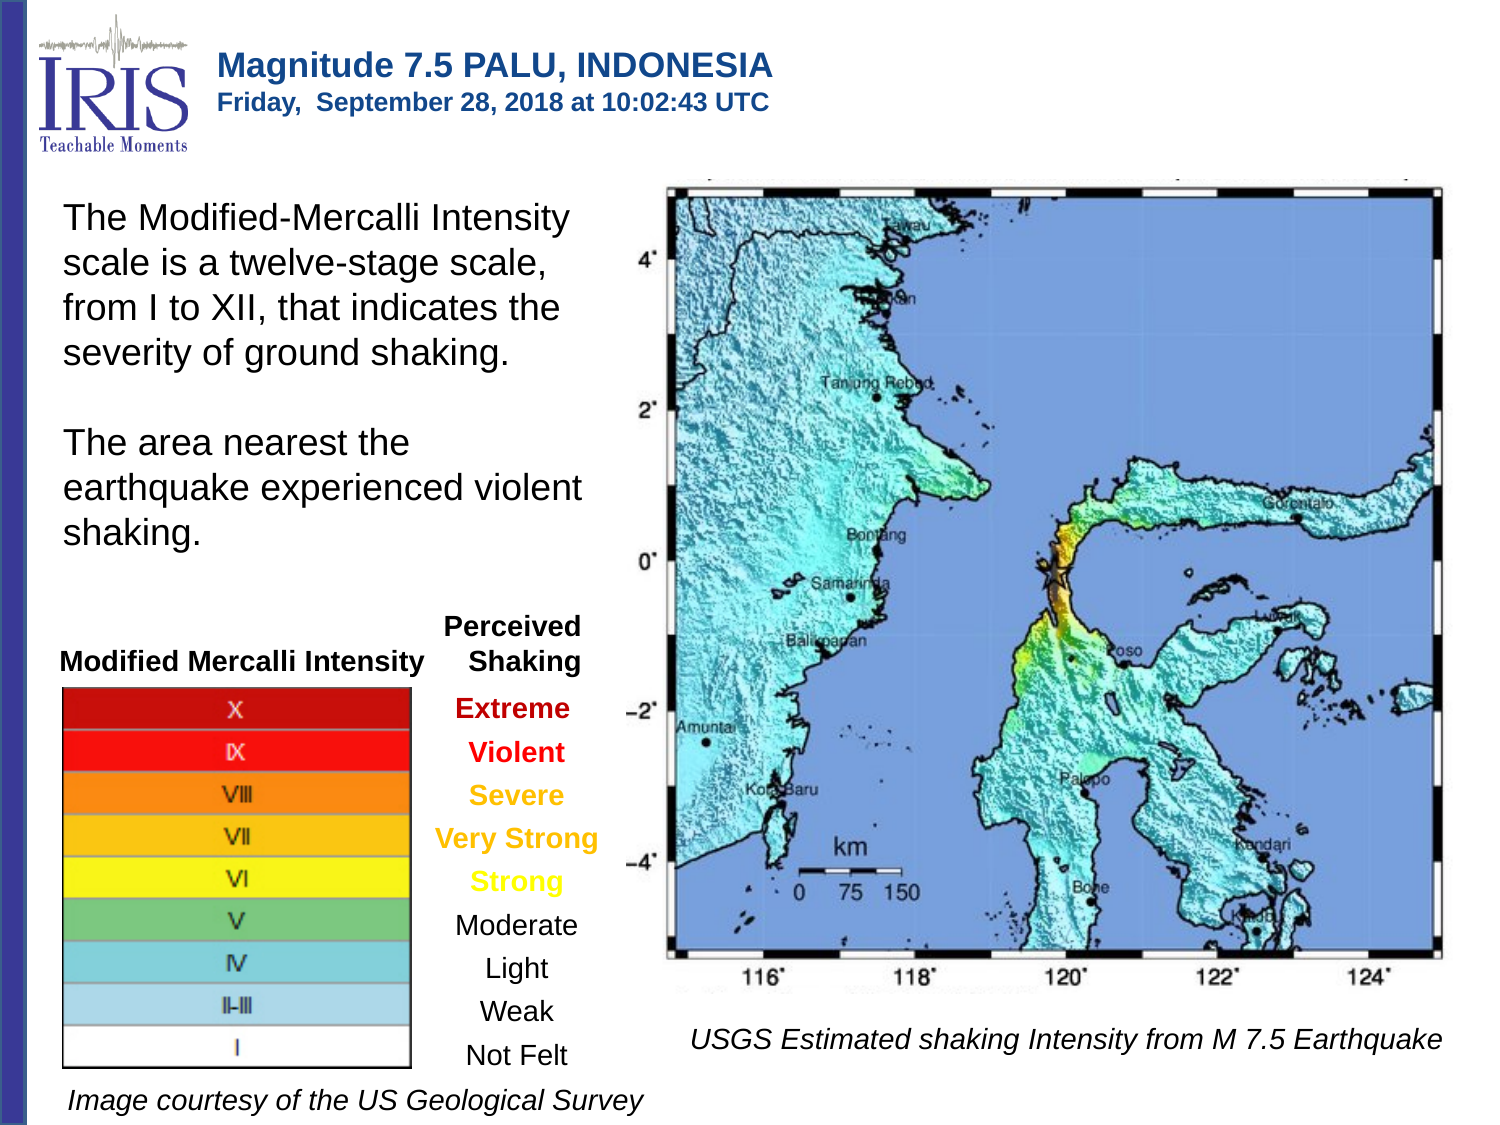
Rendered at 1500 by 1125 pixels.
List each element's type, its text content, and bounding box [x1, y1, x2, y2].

text_box Modified Mercalli Intensity [44, 635, 416, 686]
text_box Image courtesy of the US Geological Survey [52, 1074, 715, 1124]
picture [39, 12, 188, 165]
picture [626, 178, 1456, 994]
text_box The Modified-Mercalli Intensity scale is a twelve-stage scale, from I to XII, that indicates the severity of ground shaking. The area nearest the earthquake experienced violent shaking. [48, 185, 607, 560]
picture [62, 687, 412, 1069]
text_box Magnitude 7.5 PALU, INDONESIA Friday, September 28, 2018 at 10:02:43 UTC [202, 0, 1498, 125]
text_box [0, 0, 27, 1125]
text_box USGS Estimated shaking Intensity from M 7.5 Earthquake [675, 1012, 1500, 1063]
text_box Perceived Shaking Extreme Violent Severe Very Strong Strong Moderate Light Weak Not Felt [416, 599, 617, 1074]
